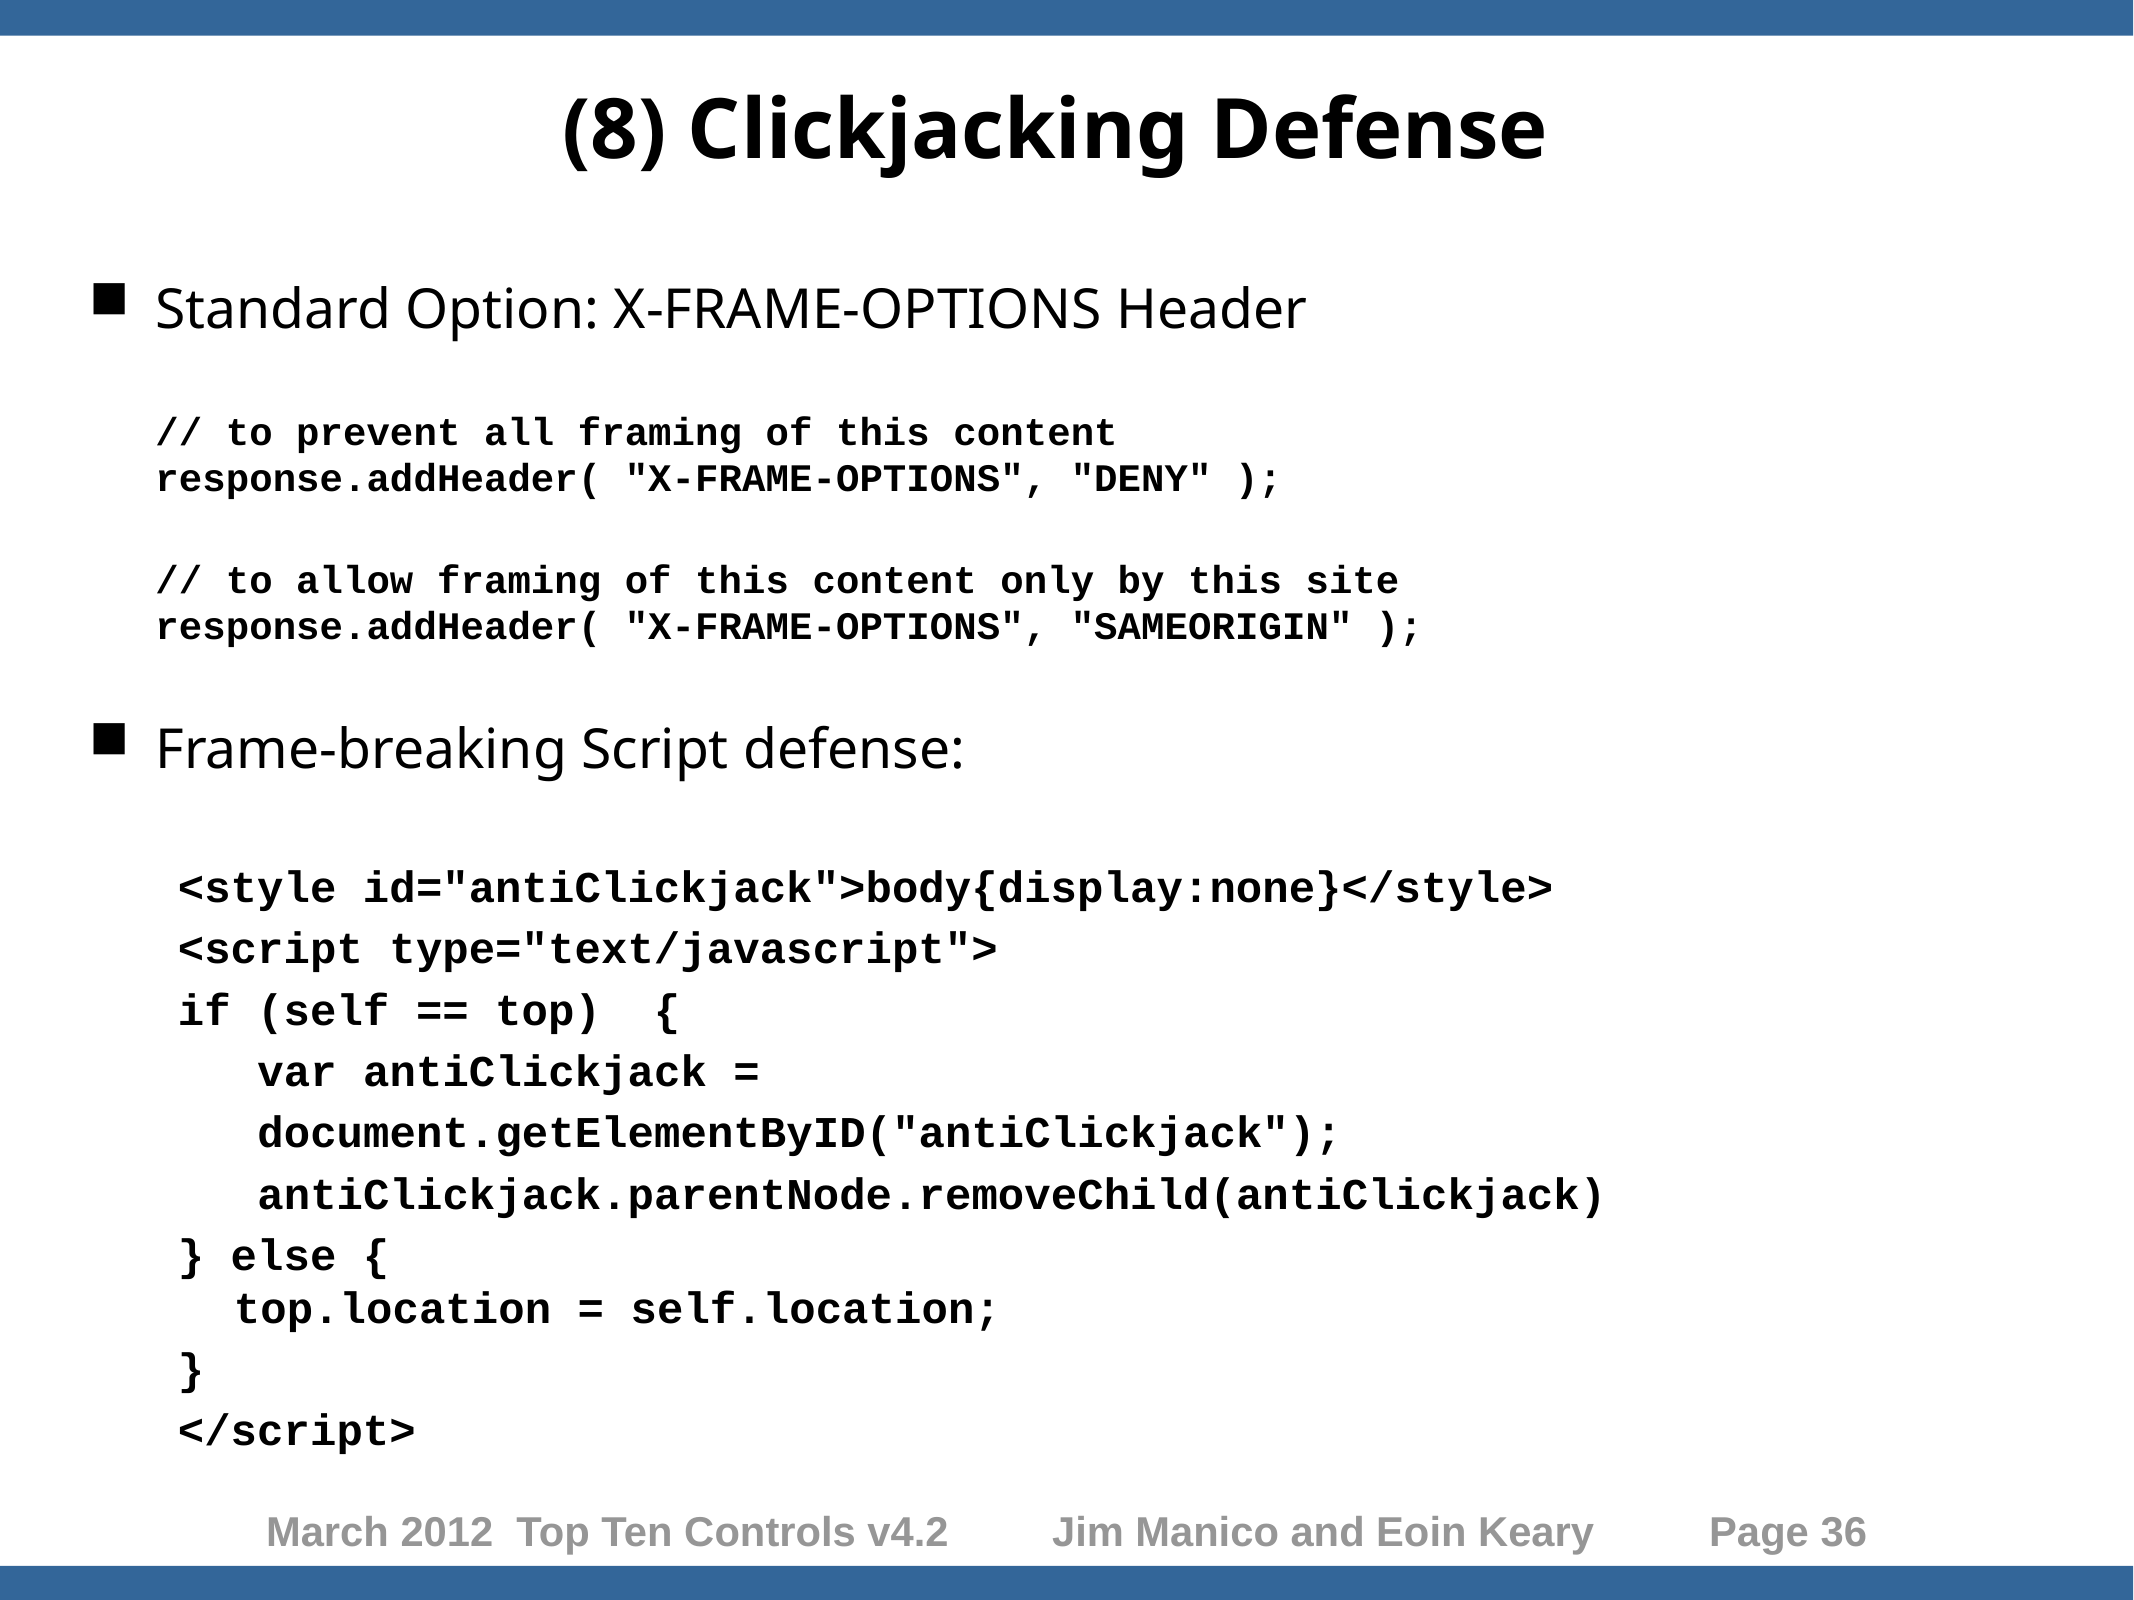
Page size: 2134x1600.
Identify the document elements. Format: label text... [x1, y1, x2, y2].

list Standard Option: X-FRAME-OPTIONS Header // to prevent all framing of this content response.addHeader( "X-FRAME-OPTIONS", "DENY" ); // to allow framing of this content only by this site response.addHeader( "X-FRAME-OPTIONS", "SAMEORIGIN" ); Frame-breaking Script defense: <style id="antiClickjack">body{display:none}</style> <script type="text/javascript"> if (self == top) { var antiClickjack = document.getElementByID("antiClickjack"); antiClickjack.parentNode.removeChild(antiClickjack) } else { top.location = self.location; } </script> [66, 262, 2117, 1472]
title (8) Clickjacking Defense [0, 26, 2134, 225]
